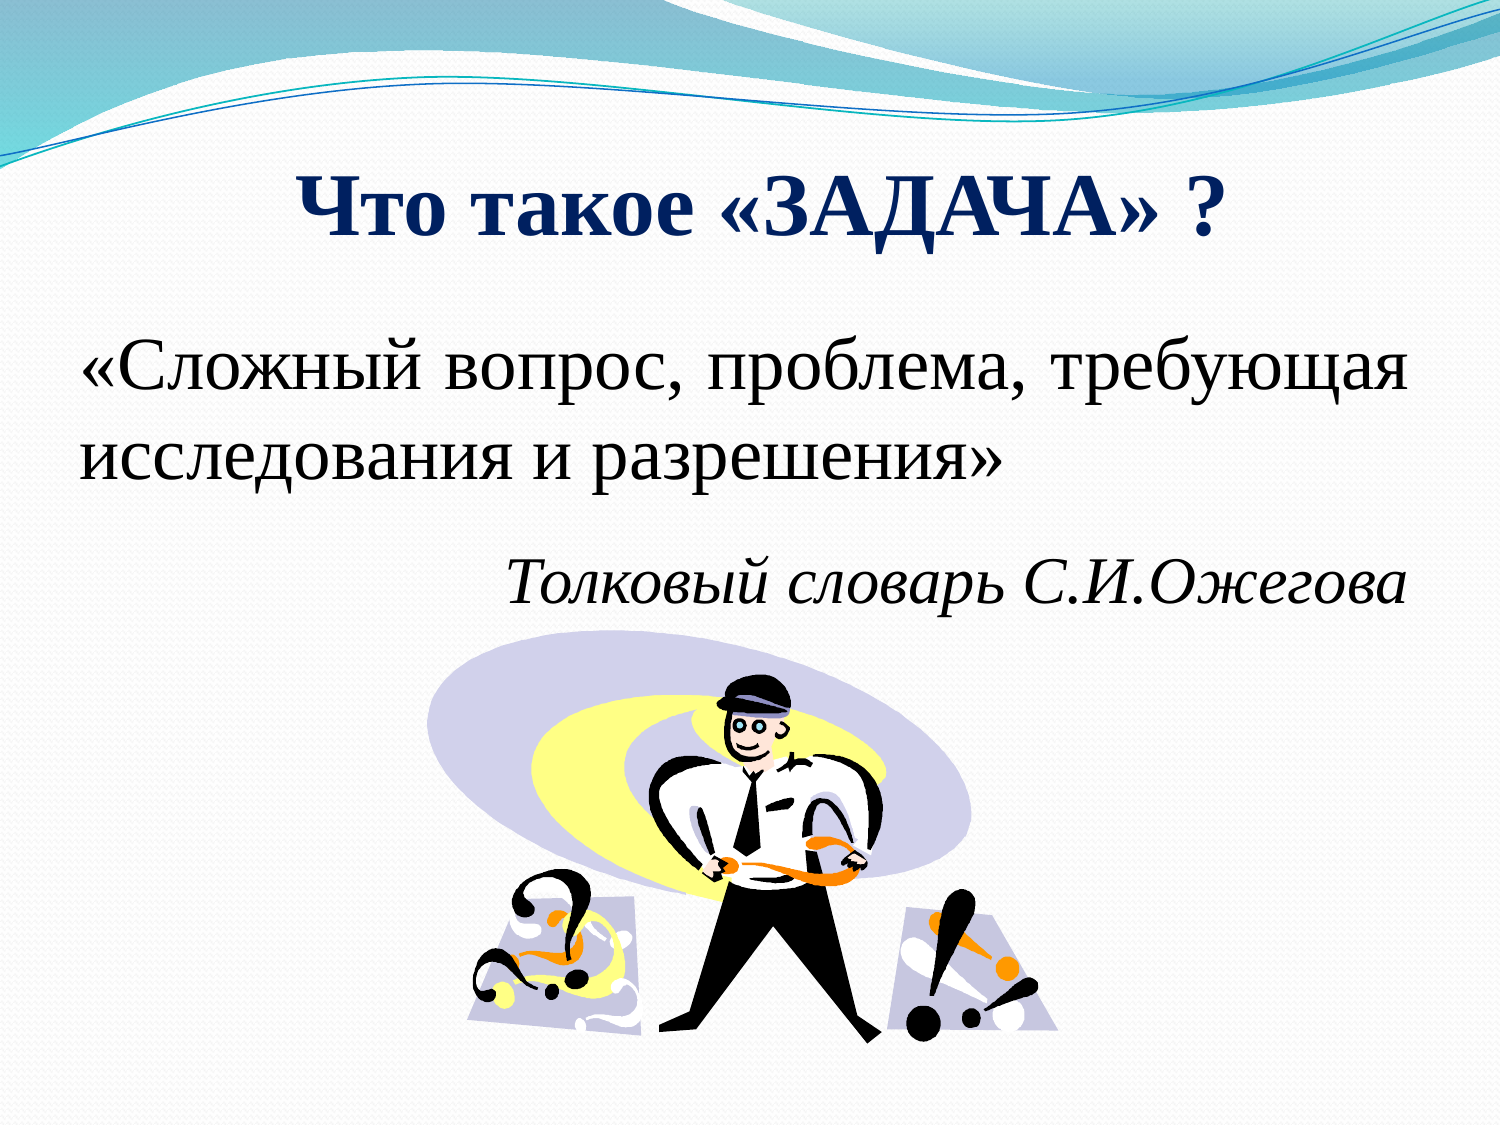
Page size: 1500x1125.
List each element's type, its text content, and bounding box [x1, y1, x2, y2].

text_box «Сложный вопрос, проблема, требующая исследования и разрешения» Толковый словарь С.И.Ожегова [64, 299, 1425, 634]
picture [418, 621, 1068, 1053]
title Что такое «ЗАДАЧА» ? [147, 66, 1378, 254]
